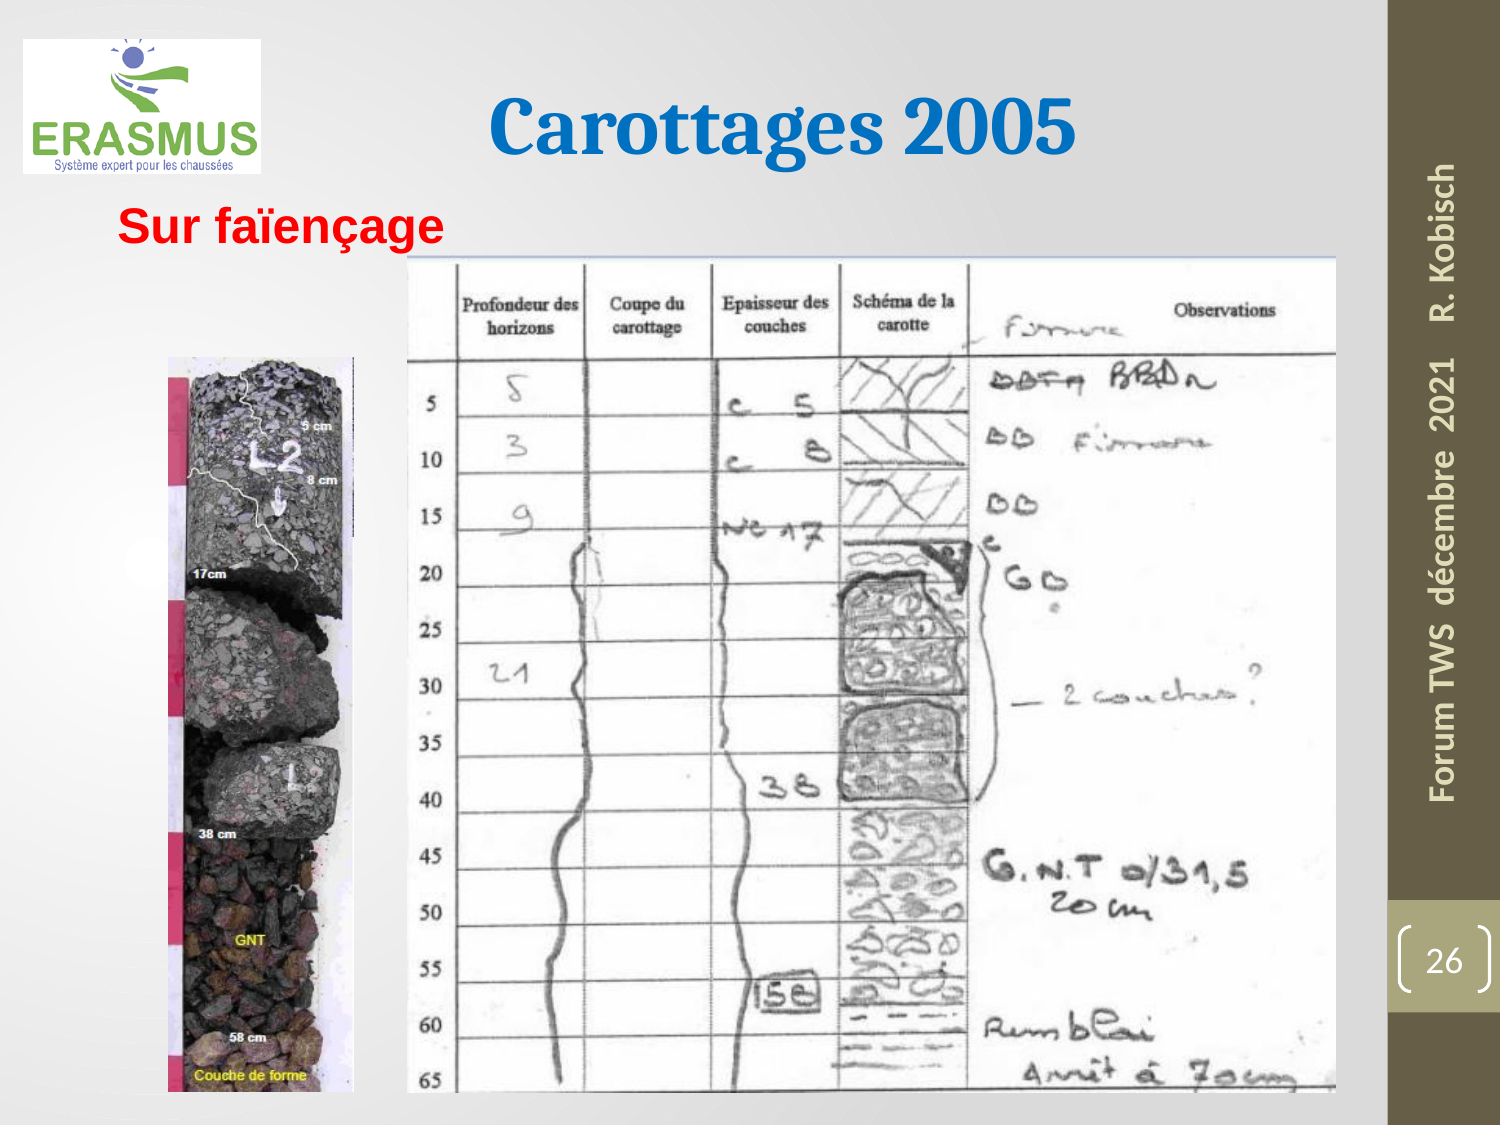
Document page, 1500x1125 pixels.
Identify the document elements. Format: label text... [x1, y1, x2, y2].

picture [23, 38, 262, 175]
text_box Sur faïençage [102, 186, 528, 262]
picture [406, 254, 1336, 1094]
picture [167, 356, 354, 1093]
slide_number 26 [1397, 924, 1492, 994]
text_box Carottages 2005 [290, 63, 1295, 179]
footer Forum TWS décembre 2021 R. Kobisch [1408, 78, 1469, 889]
